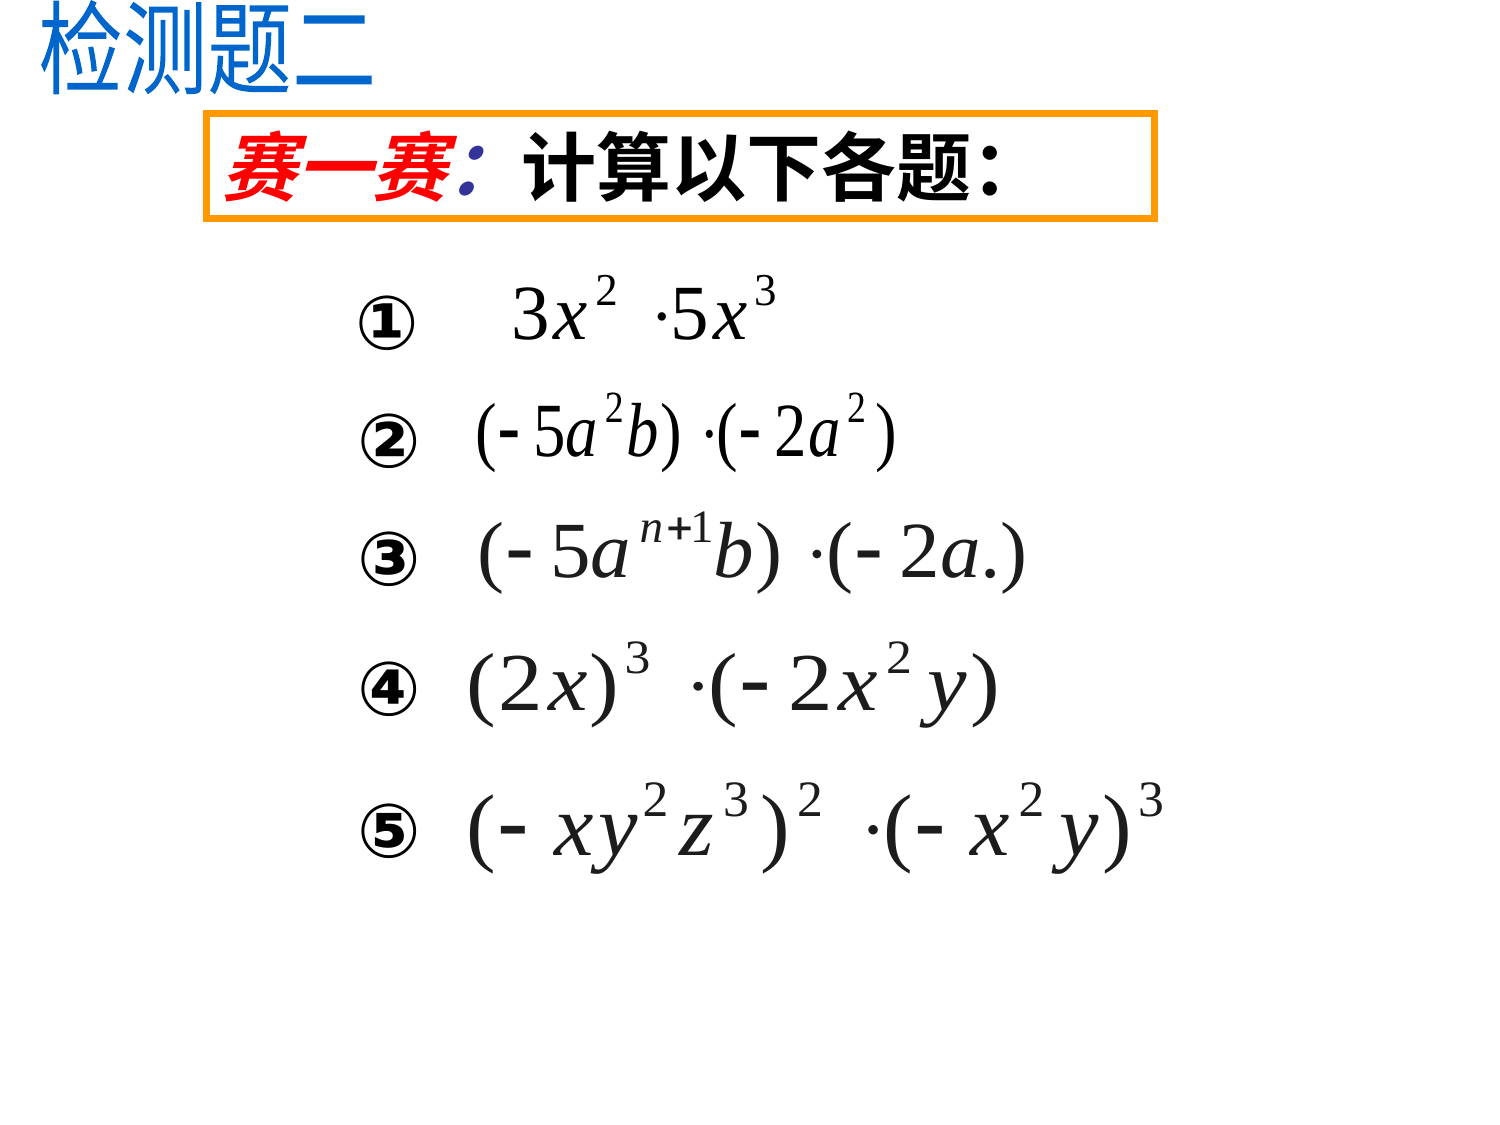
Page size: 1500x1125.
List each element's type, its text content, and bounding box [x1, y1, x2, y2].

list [501, 255, 786, 355]
text_box ③ [342, 503, 436, 609]
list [466, 491, 1034, 607]
text_box ① [321, 267, 454, 372]
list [454, 621, 1010, 740]
text_box ⑤ [342, 774, 436, 880]
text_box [454, 760, 1176, 887]
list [466, 373, 904, 484]
text_box ④ [342, 633, 436, 738]
text_box 赛一赛：计算以下各题： [206, 113, 1155, 219]
text_box ② [342, 385, 436, 490]
